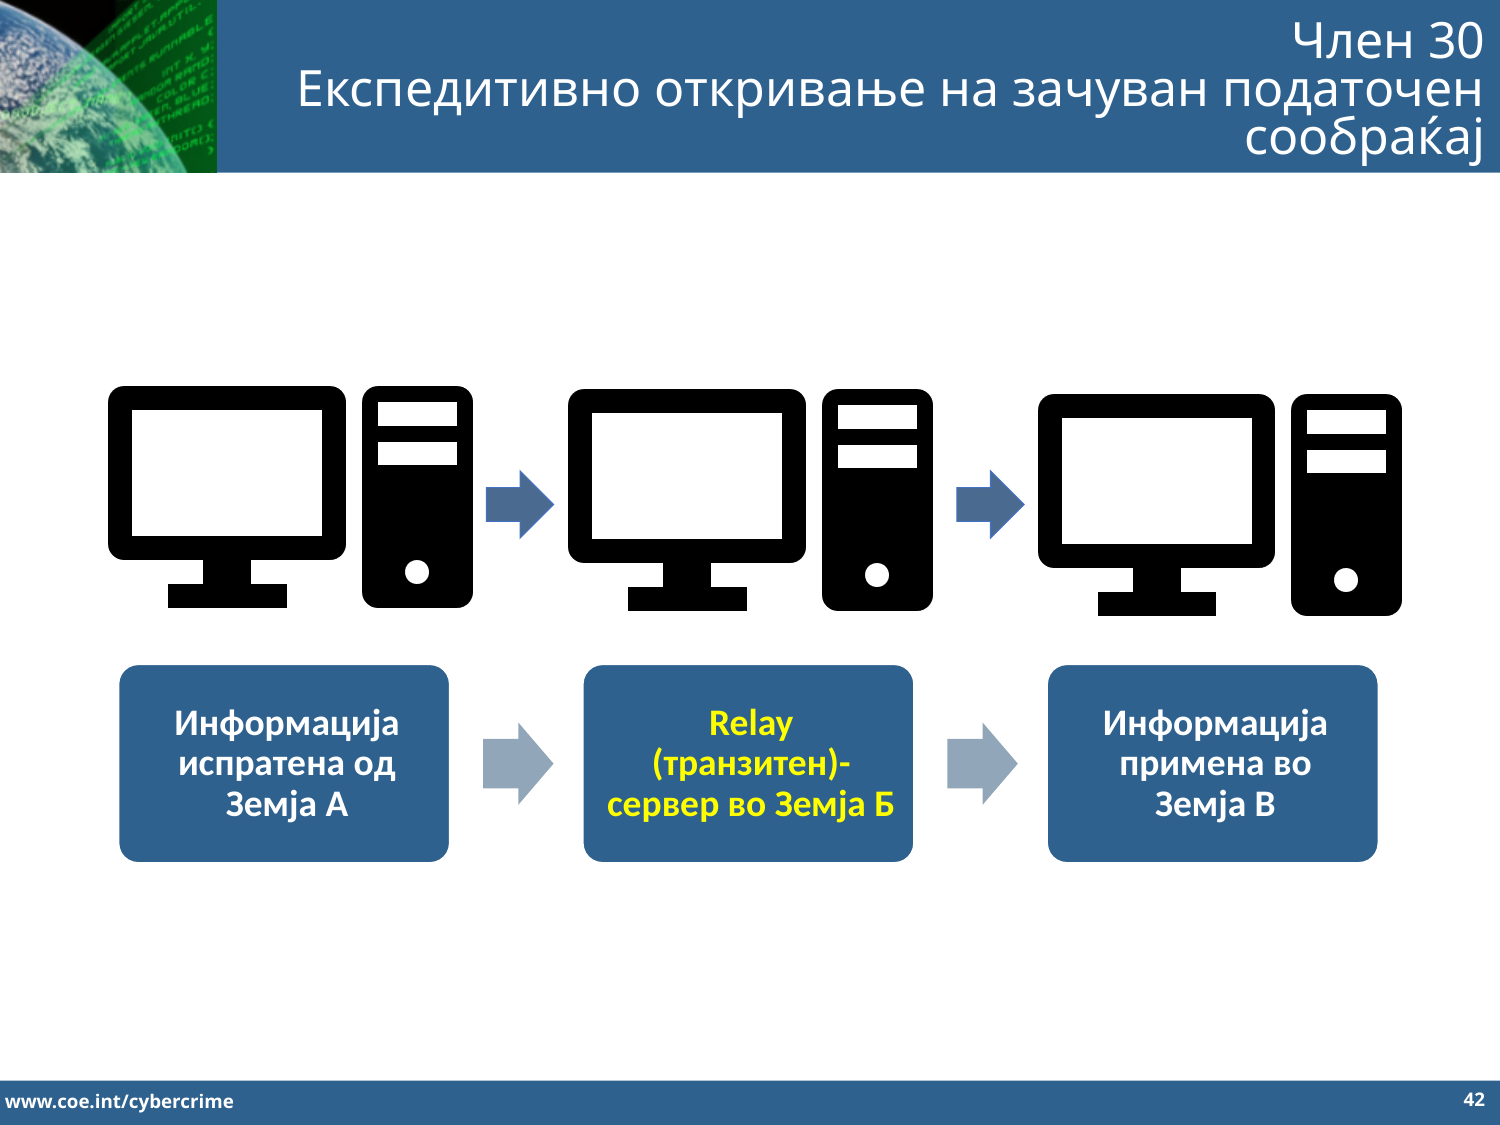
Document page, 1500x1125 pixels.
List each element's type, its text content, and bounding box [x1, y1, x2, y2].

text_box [117, 430, 1380, 1097]
slide_number 42 [1149, 1079, 1500, 1125]
picture [100, 307, 480, 686]
picture [1030, 315, 1409, 694]
text_box Член 30 Експедитивно откривање на зачуван податочен сообраќај [254, 15, 1500, 168]
picture [560, 310, 940, 430]
picture [0, 1, 217, 173]
